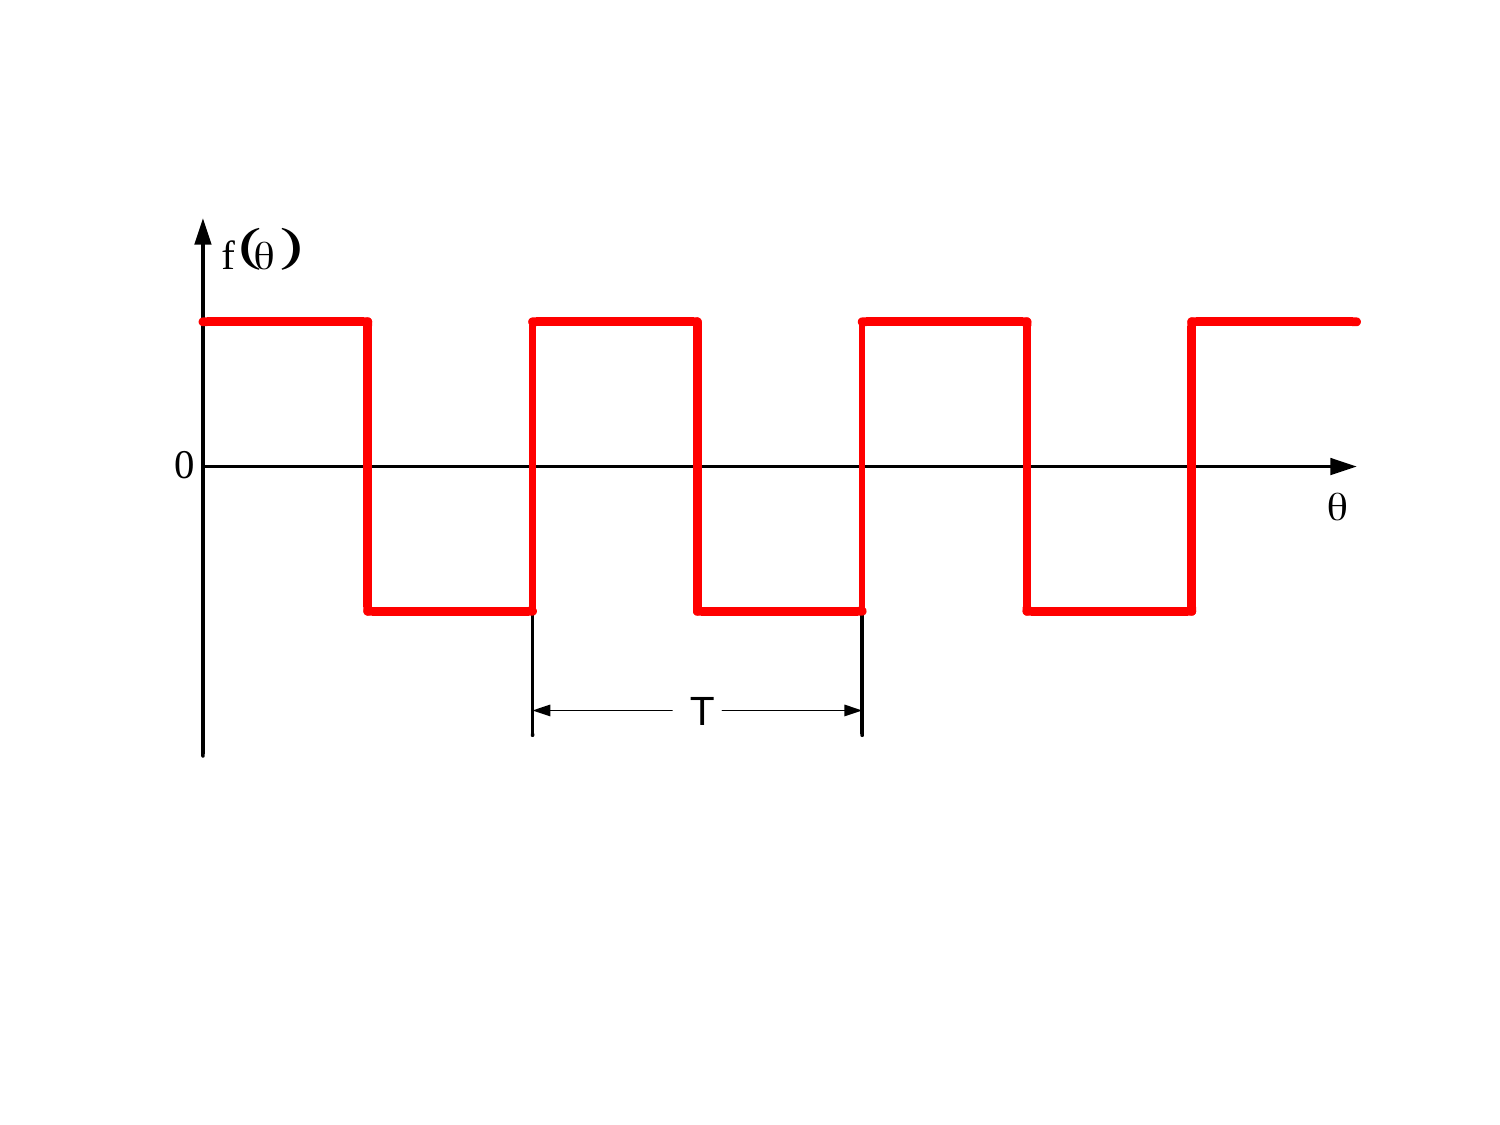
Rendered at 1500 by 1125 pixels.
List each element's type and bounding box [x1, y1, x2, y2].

text_box [162, 187, 1388, 788]
